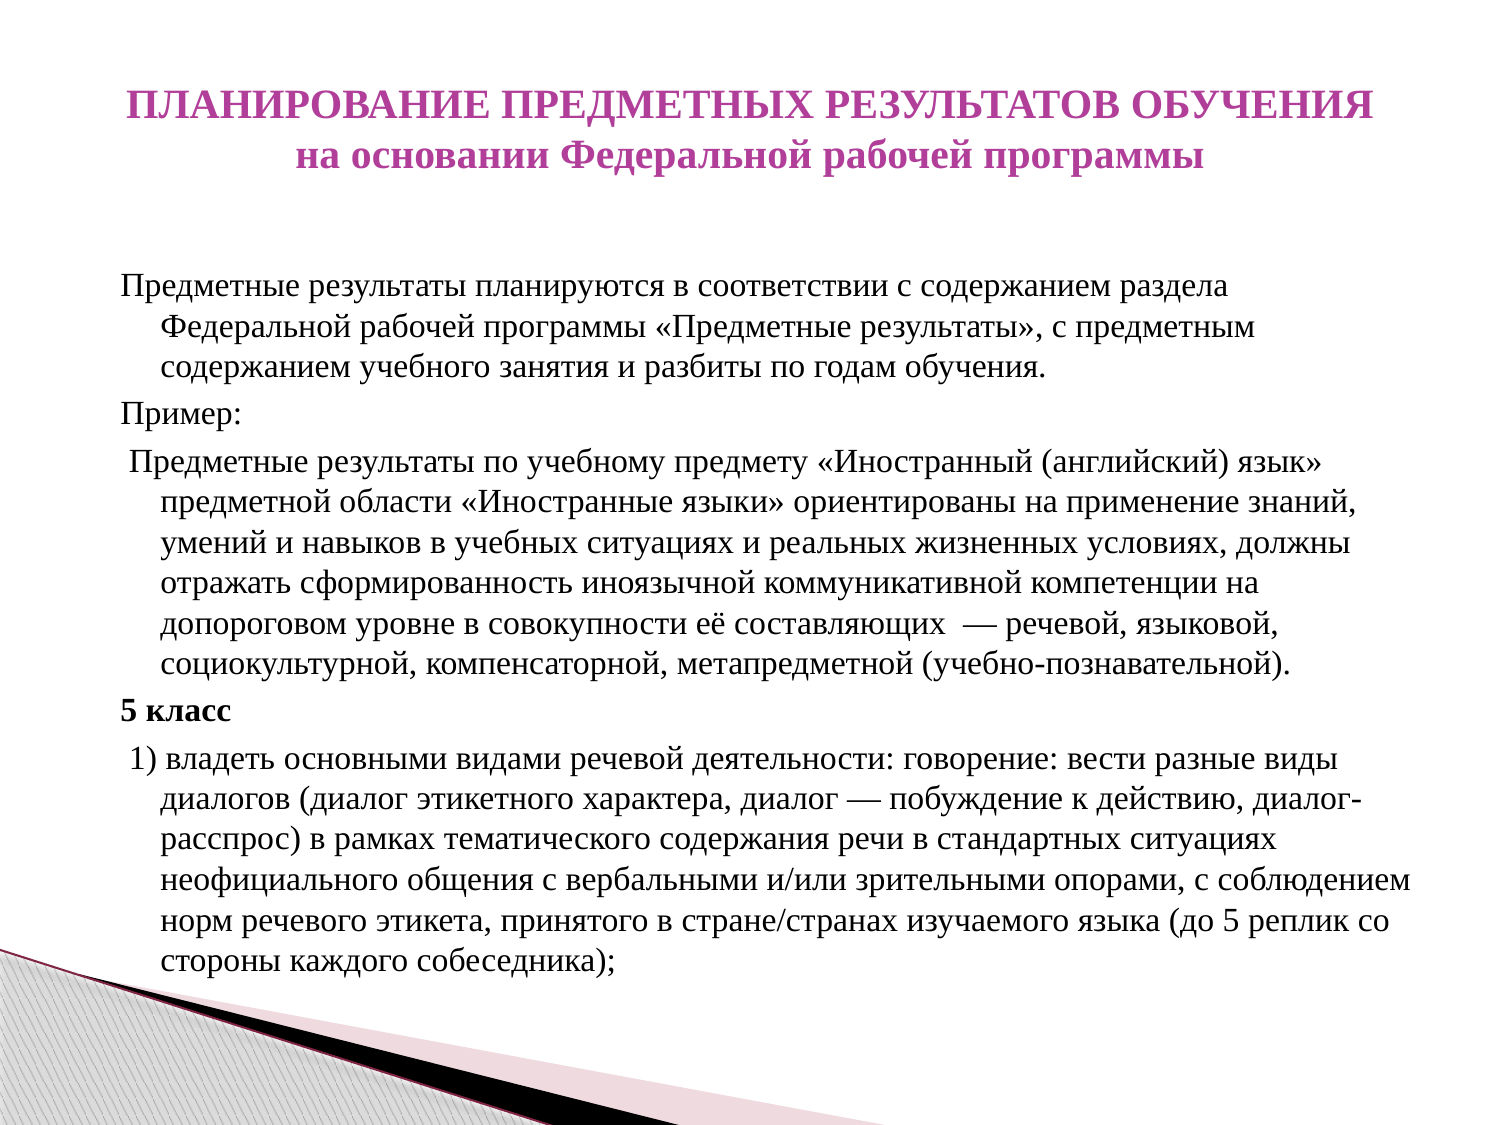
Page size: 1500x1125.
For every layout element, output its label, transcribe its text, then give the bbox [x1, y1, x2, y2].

title ПЛАНИРОВАНИЕ ПРЕДМЕТНЫХ РЕЗУЛЬТАТОВ ОБУЧЕНИЯ на основании Федеральной рабочей программы [75, 45, 1425, 209]
list Предметные результаты планируются в соответствии с содержанием раздела Федеральной рабочей программы «Предметные результаты», с предметным содержанием учебного занятия и разбиты по годам обучения. Пример: Предметные результаты по учебному предмету «Иностранный (английский) язык» предметной области «Иностранные языки» ориентированы на применение знаний, умений и навыков в учебных ситуациях и реальных жизненных условиях, должны отражать сформированность иноязычной коммуникативной компетенции на допороговом уровне в совокупности её составляющих — речевой, языковой, социокультурной, компенсаторной, метапредметной (учебно-познавательной). 5 класс 1) владеть основными видами речевой деятельности: говорение: вести разные виды диалогов (диалог этикетного характера, диалог — побуждение к действию, диалог-расспрос) в рамках тематического содержания речи в стандартных ситуациях неофициального общения с вербальными и/или зрительными опорами, с соблюдением норм речевого этикета, принятого в стране/странах изучаемого языка (до 5 реплик со стороны каждого собеседника); [88, 255, 1439, 998]
